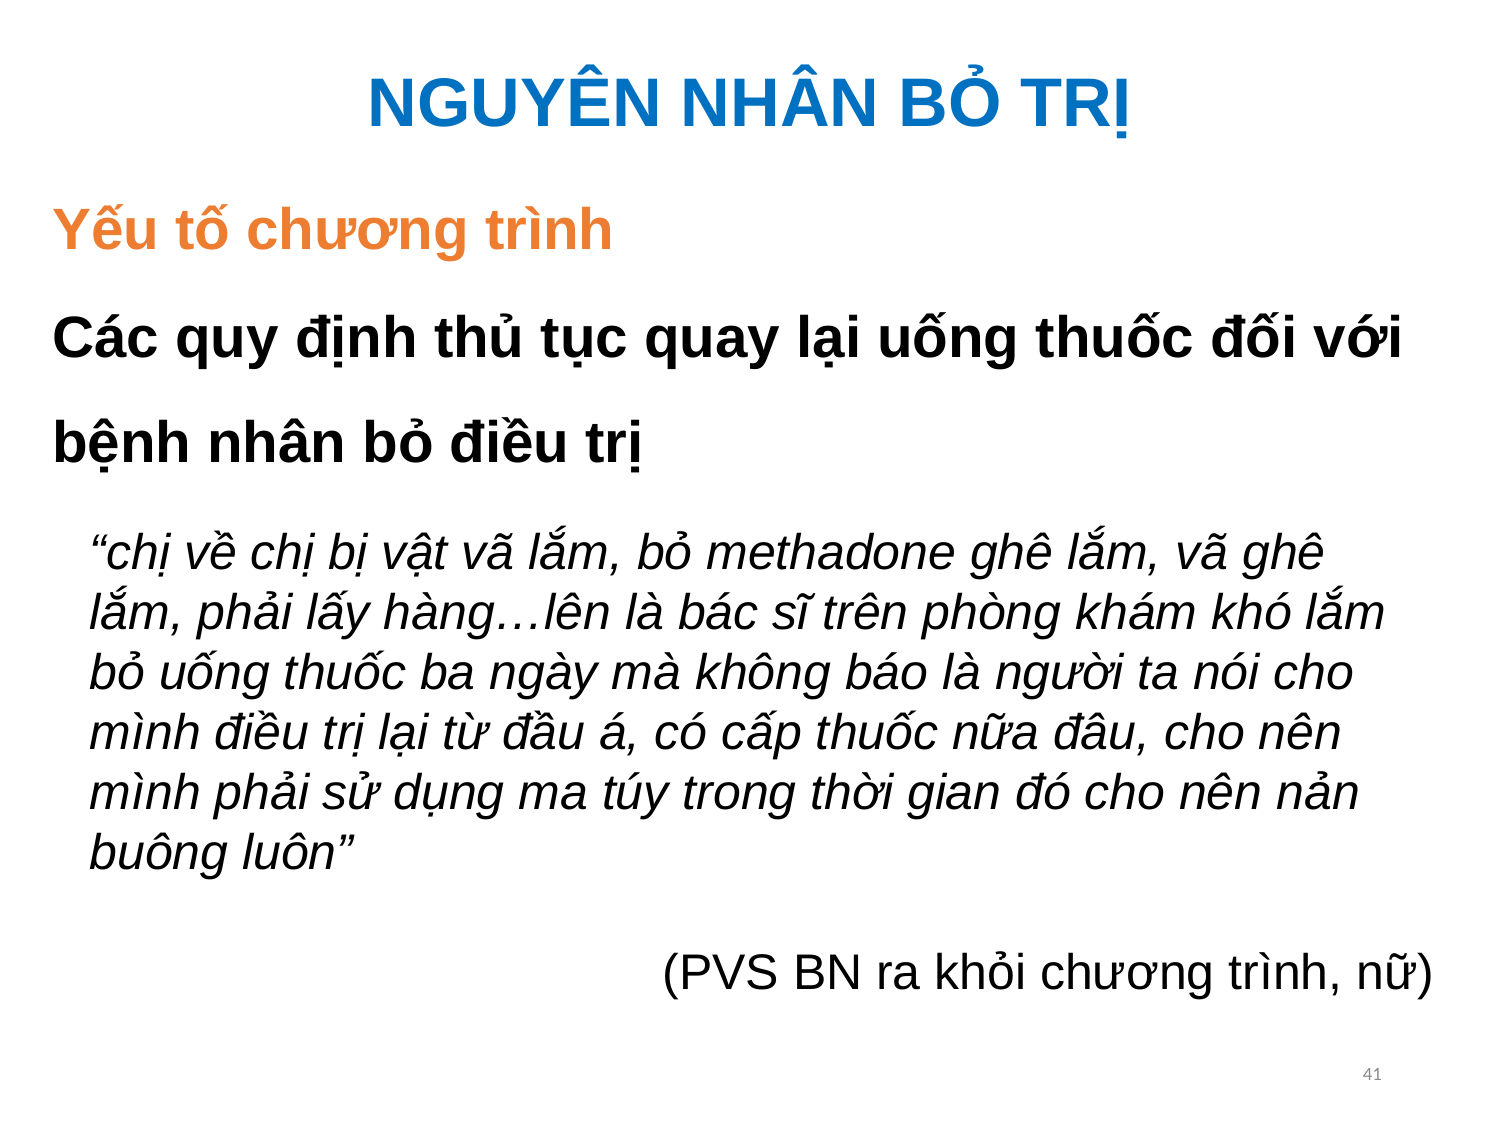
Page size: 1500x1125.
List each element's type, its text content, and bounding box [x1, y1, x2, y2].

text_box Các quy định thủ tục quay lại uống thuốc đối với bệnh nhân bỏ điều trị [37, 256, 1450, 482]
text_box “chị về chị bị vật vã lắm, bỏ methadone ghê lắm, vã ghê lắm, phải lấy hàng…lên là bác sĩ trên phòng khám khó lắm bỏ uống thuốc ba ngày mà không báo là người ta nói cho mình điều trị lại từ đầu á, có cấp thuốc nữa đâu, cho nên mình phải sử dụng ma túy trong thời gian đó cho nên nản buông luôn” (PVS BN ra khỏi chương trình, nữ) [75, 512, 1450, 1008]
text_box Yếu tố chương trình [37, 183, 1125, 269]
slide_number 41 [1059, 1042, 1397, 1103]
text_box NGUYÊN NHÂN BỎ TRỊ [74, 45, 1425, 163]
